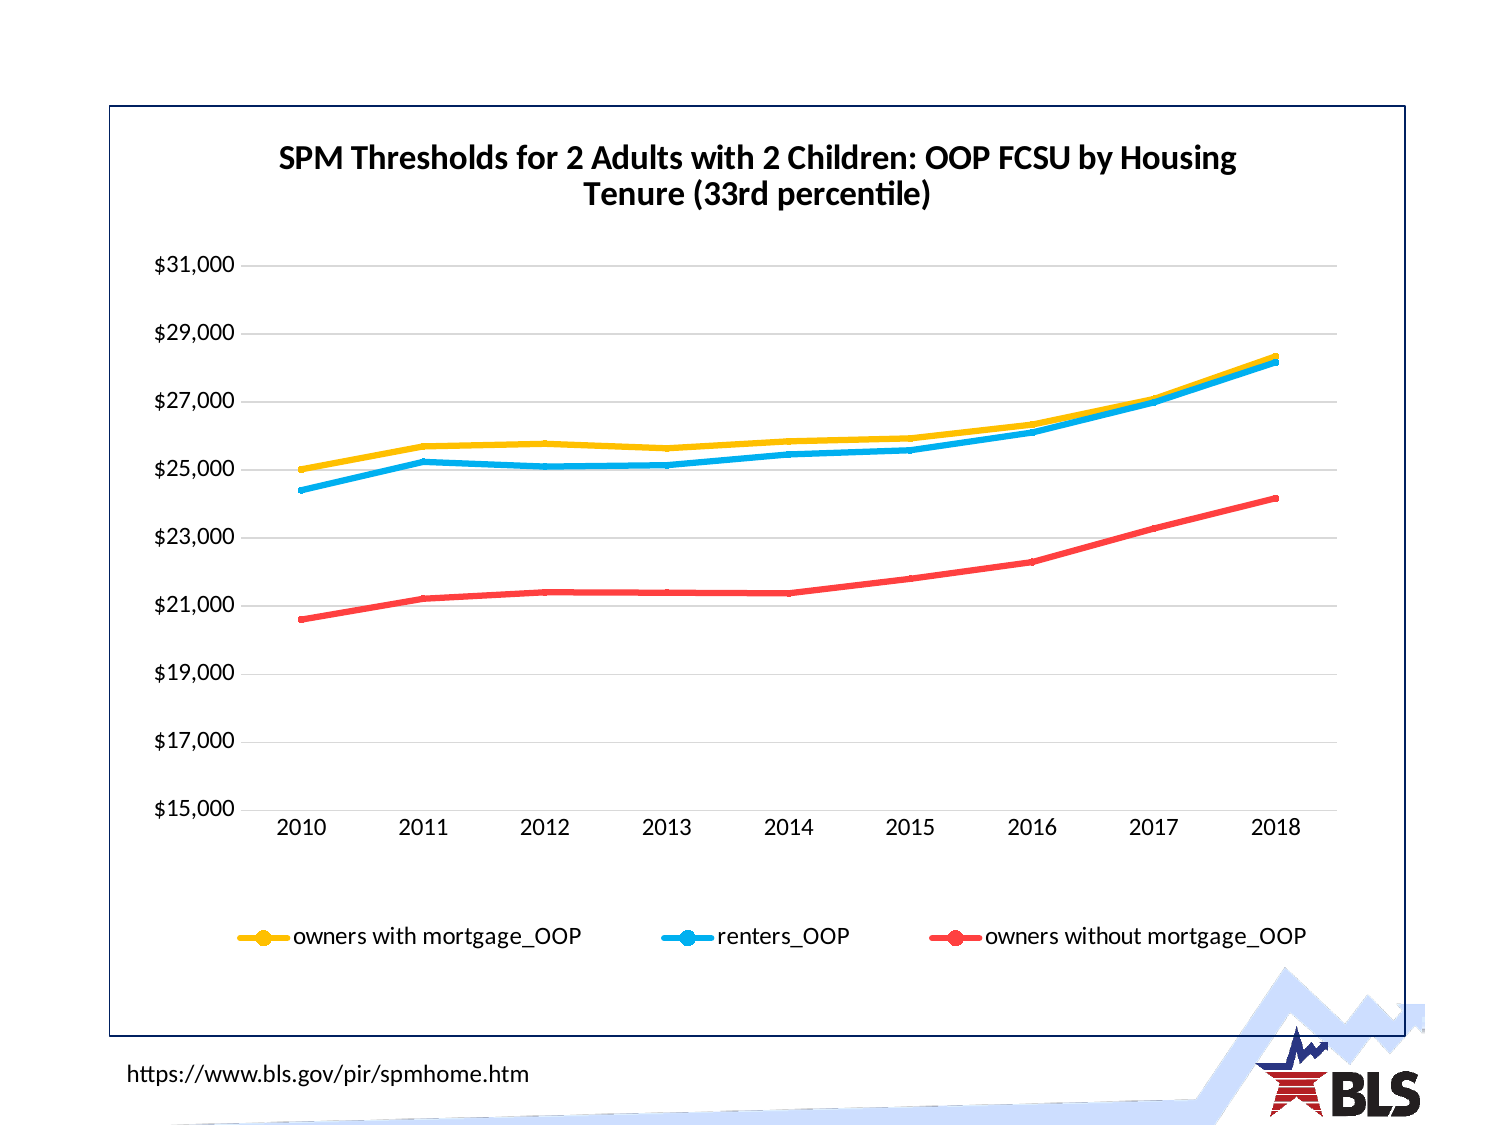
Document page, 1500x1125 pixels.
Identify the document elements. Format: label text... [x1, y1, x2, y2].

chart [108, 104, 1406, 1038]
picture [40, 967, 1425, 1125]
text_box https://www.bls.gov/pir/spmhome.htm [111, 1050, 546, 1095]
